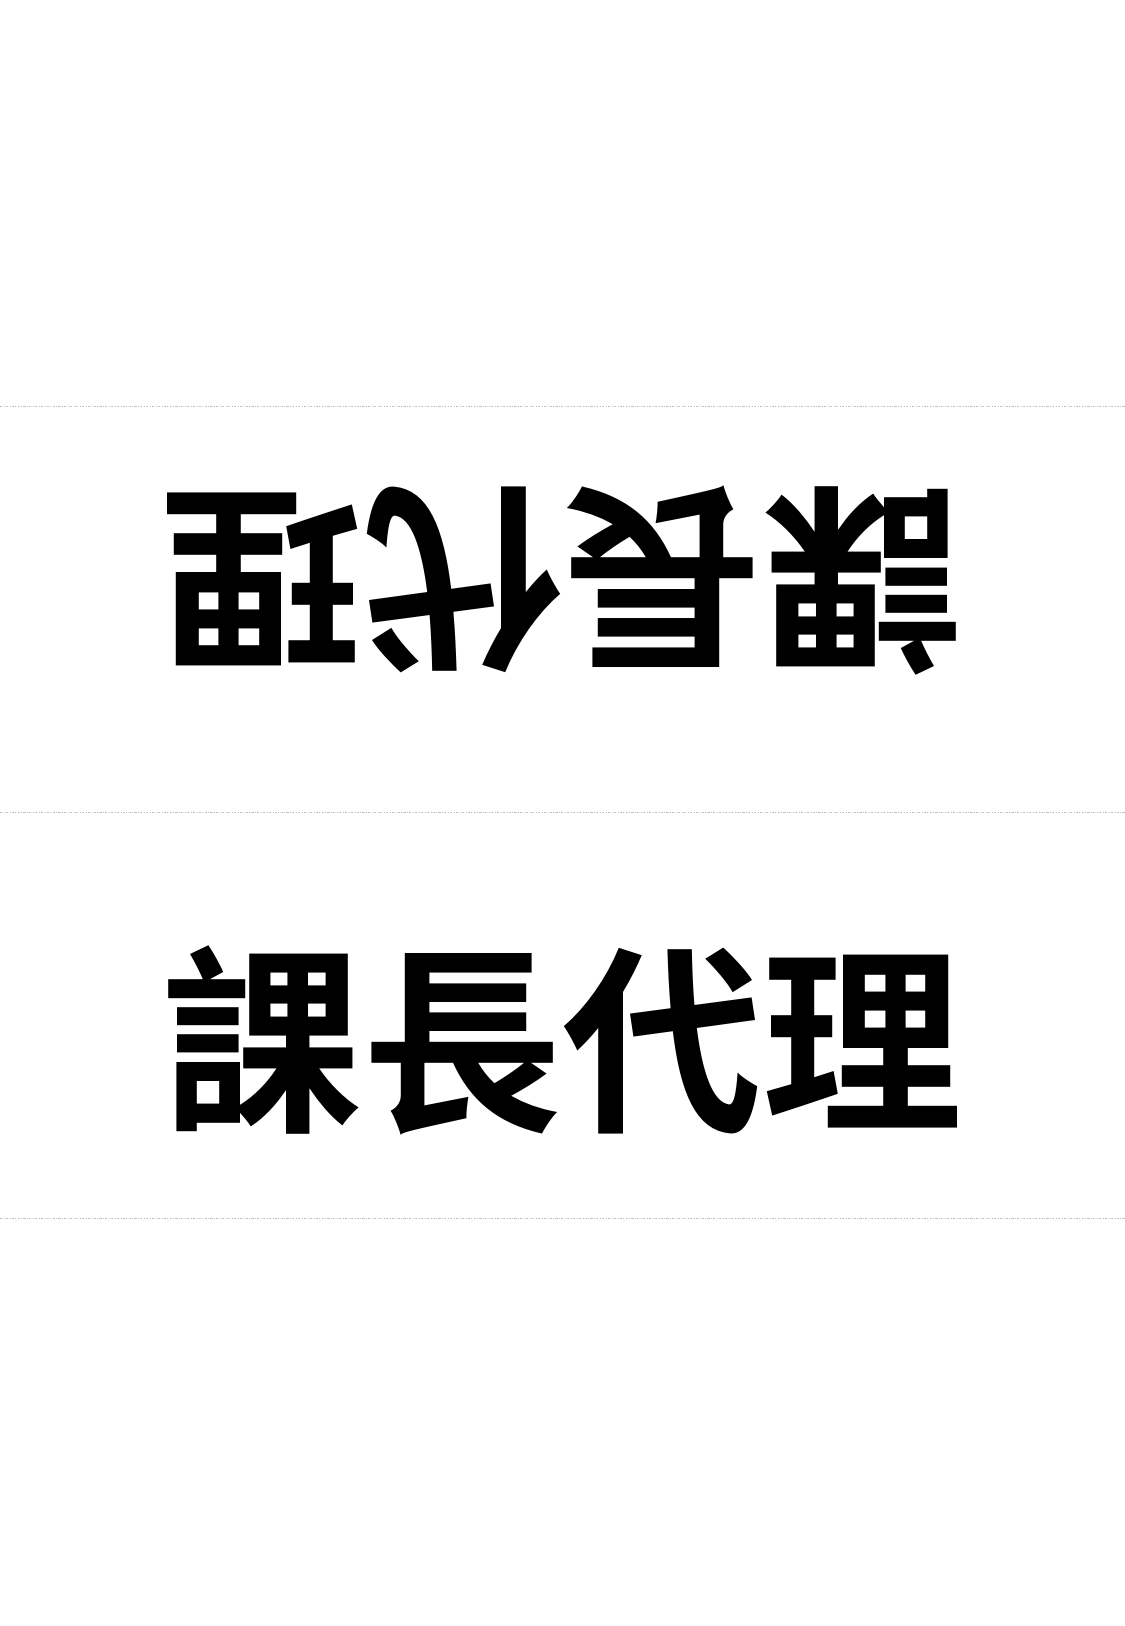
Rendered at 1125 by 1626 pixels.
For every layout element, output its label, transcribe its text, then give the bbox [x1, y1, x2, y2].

text_box 課長代理 [147, 909, 978, 1164]
text_box 課長代理 [147, 456, 978, 712]
